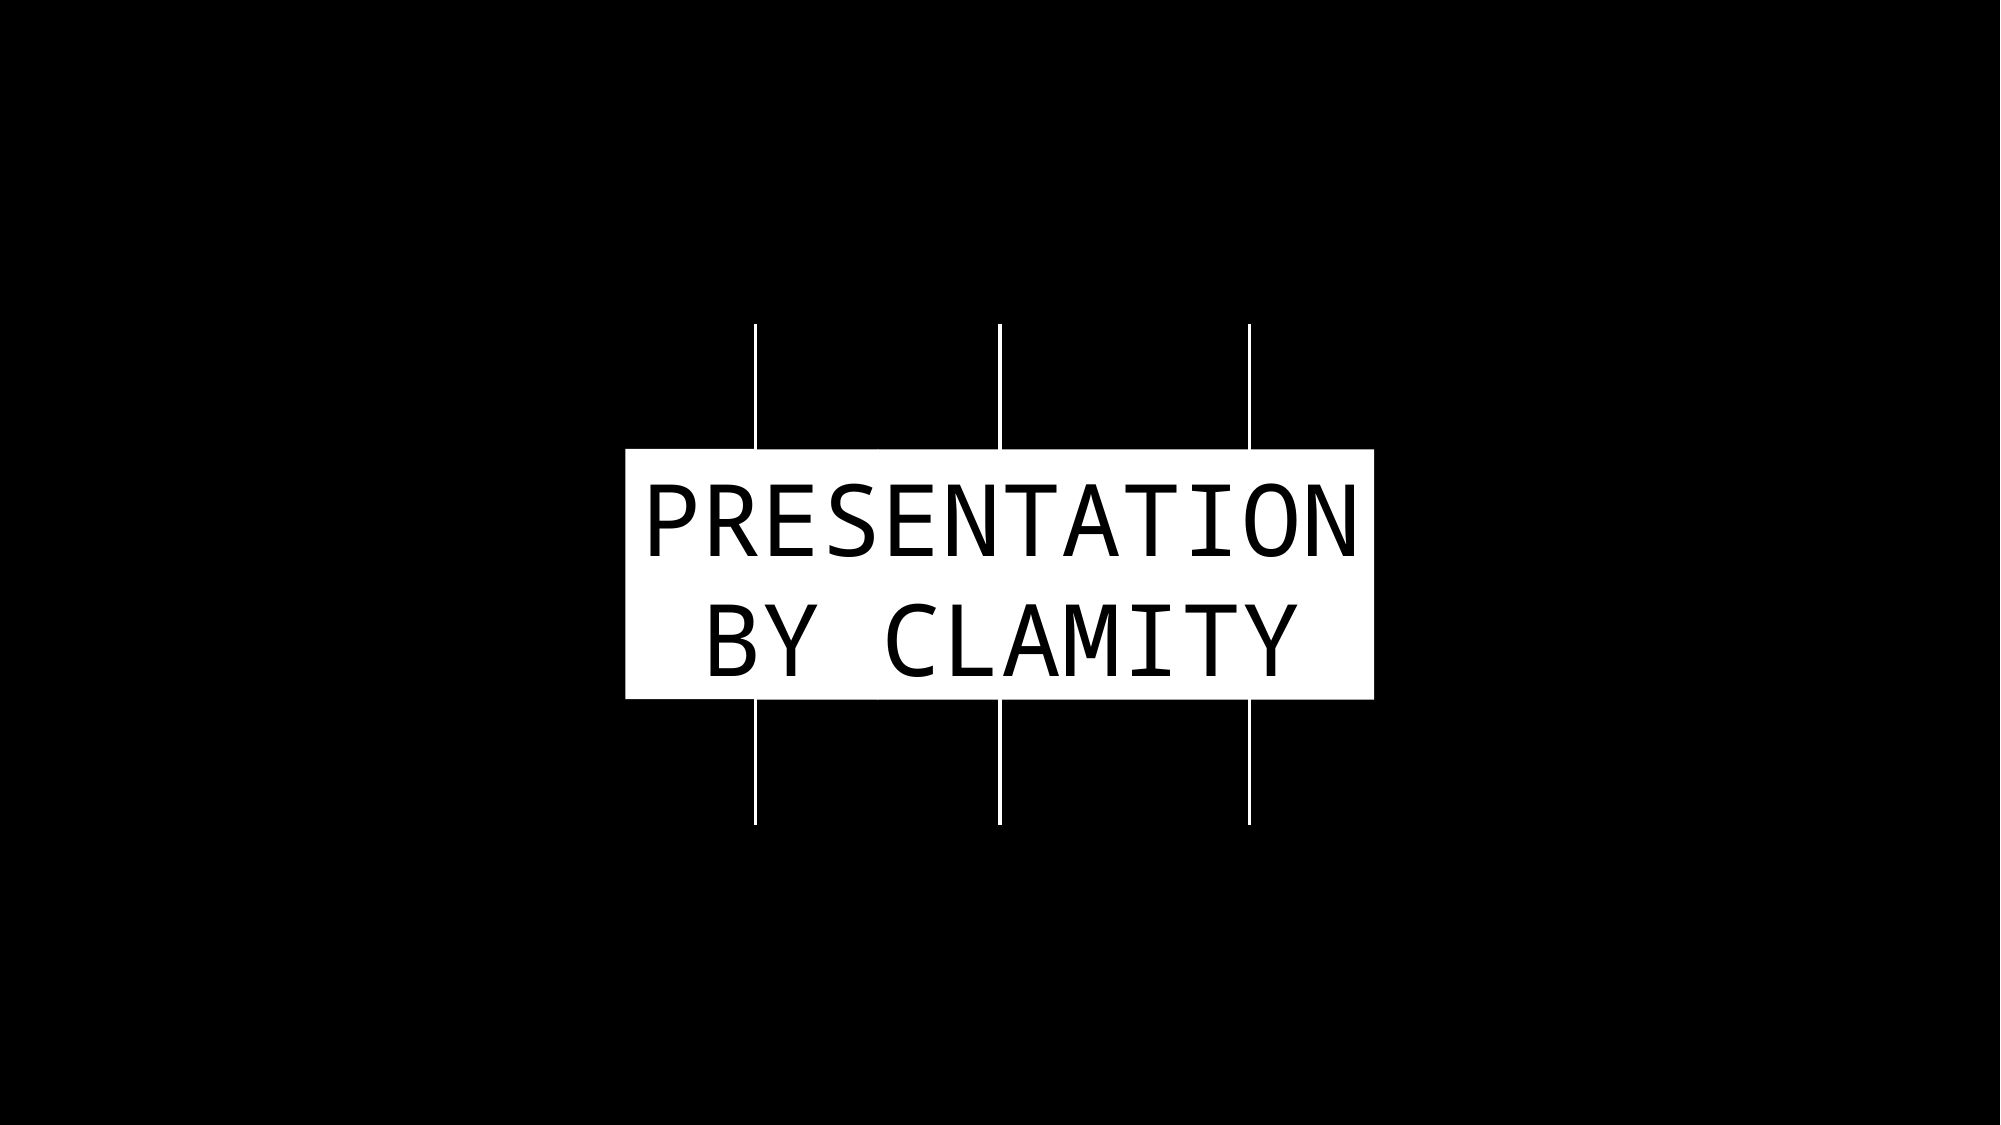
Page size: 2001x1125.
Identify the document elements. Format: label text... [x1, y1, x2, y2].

text_box PRESENTATION BY CLAMITY [625, 449, 755, 707]
text_box PRESENTATION BY CLAMITY [1001, 449, 1249, 707]
text_box PRESENTATION BY CLAMITY [757, 449, 999, 707]
text_box PRESENTATION BY CLAMITY [1251, 449, 1379, 707]
